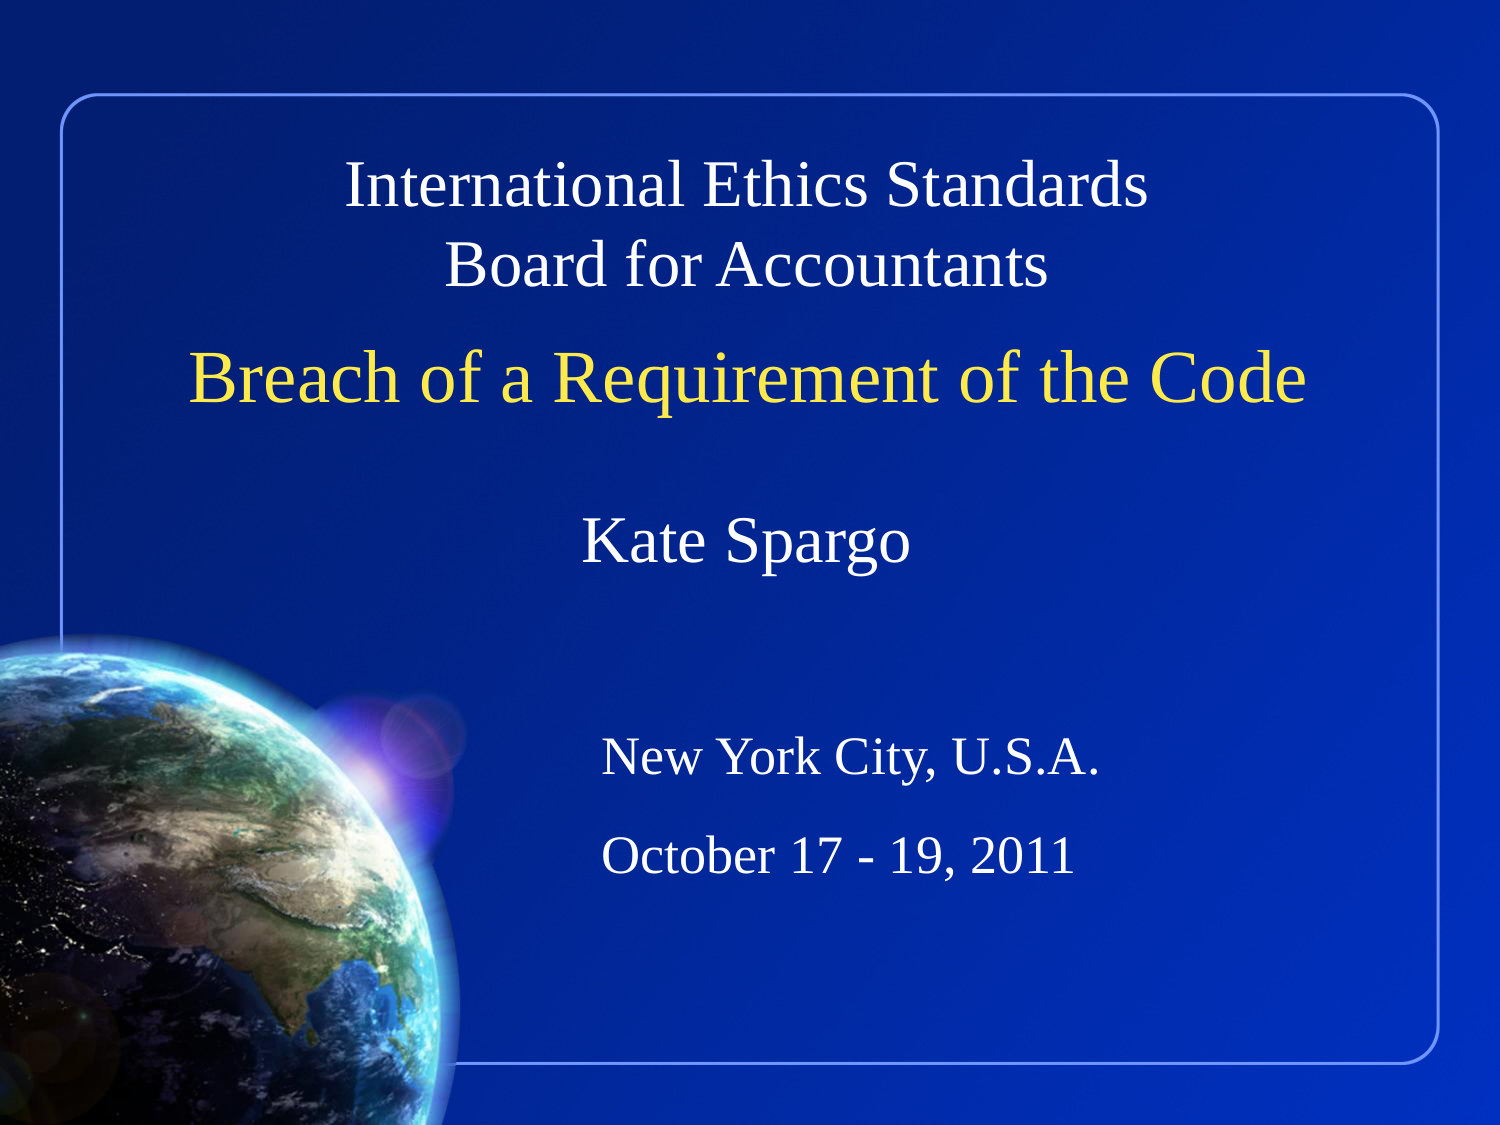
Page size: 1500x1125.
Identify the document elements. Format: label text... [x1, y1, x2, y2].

picture [0, 0, 1500, 1125]
list Kate Spargo [70, 487, 1424, 603]
list Breach of a Requirement of the Code [147, 319, 1351, 439]
list October 17 - 19, 2011 [586, 811, 1397, 903]
list New York City, U.S.A. [586, 712, 1397, 803]
